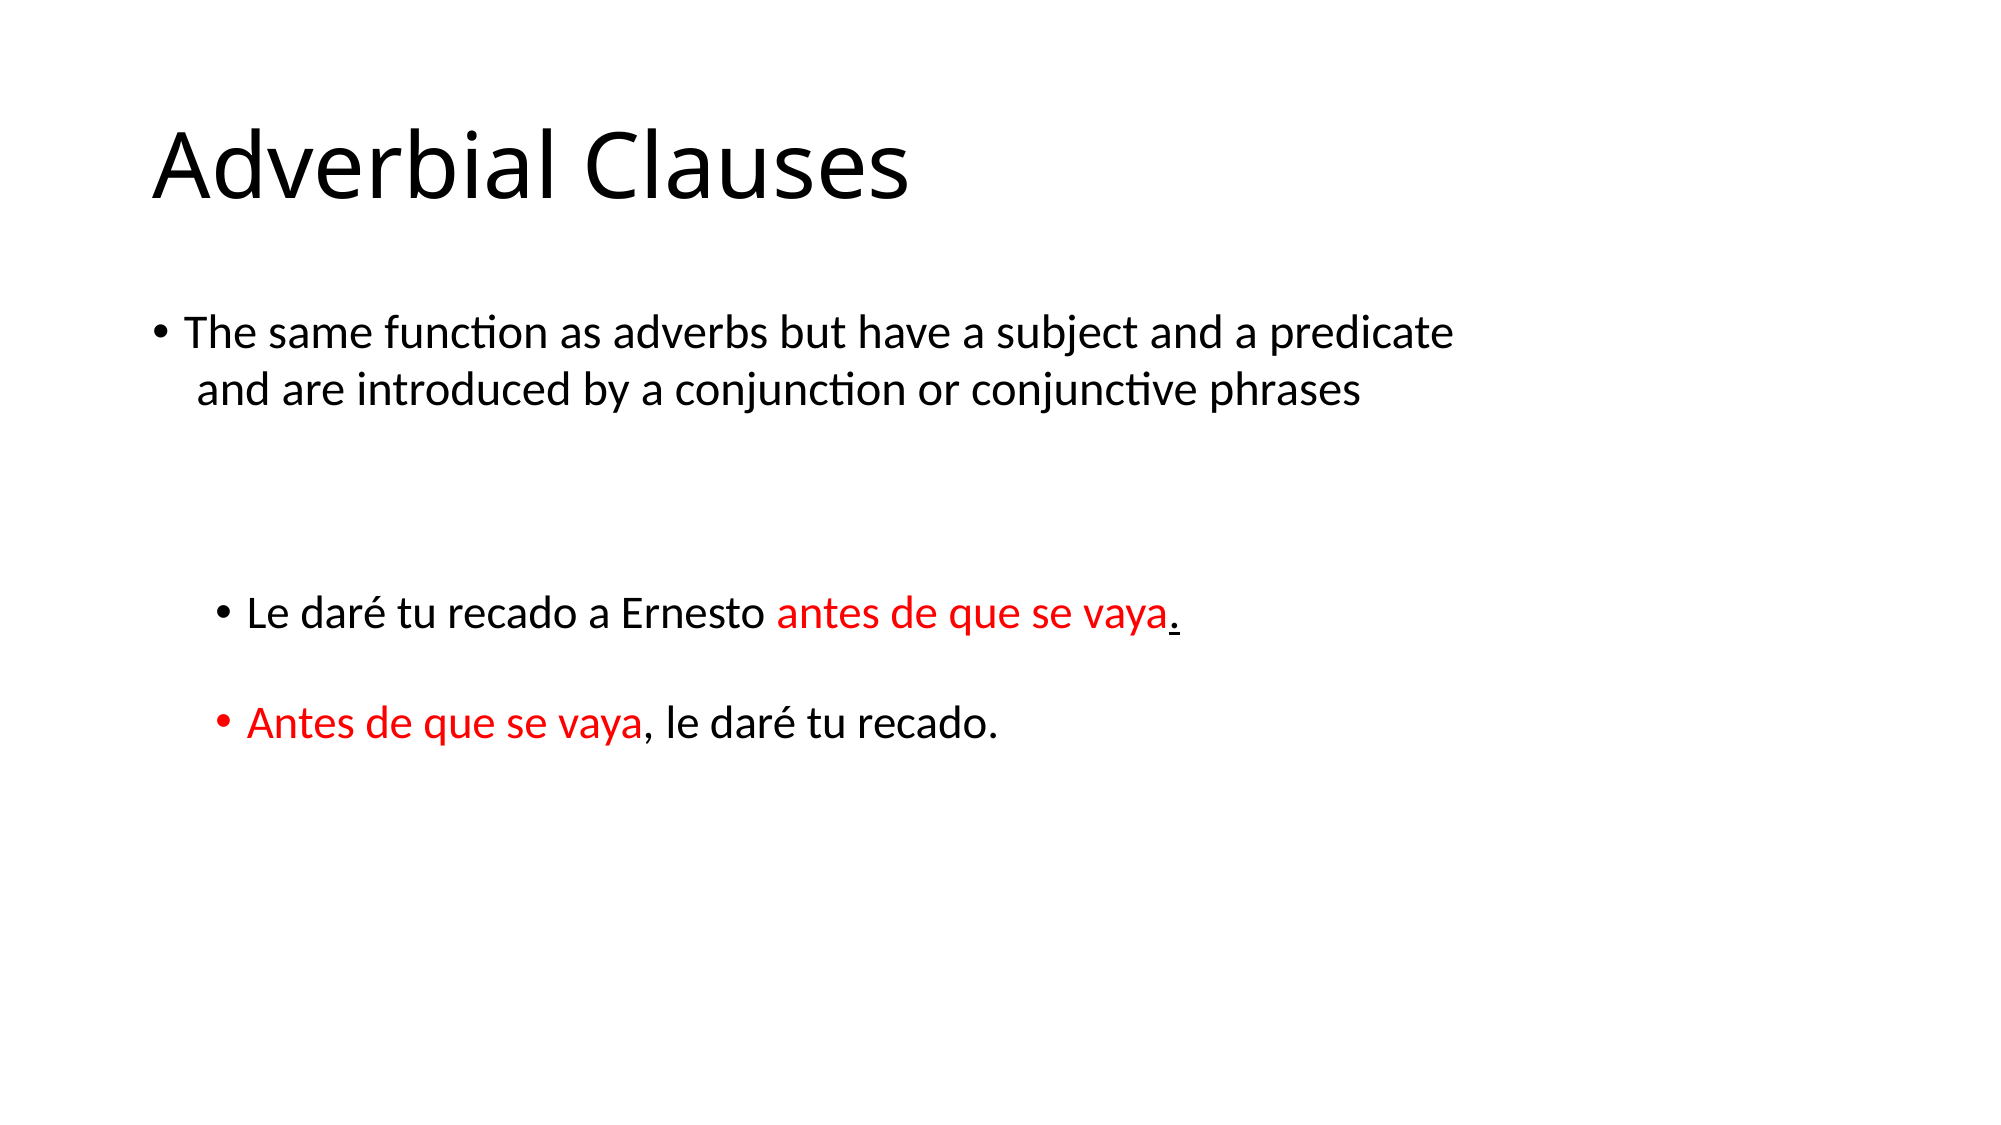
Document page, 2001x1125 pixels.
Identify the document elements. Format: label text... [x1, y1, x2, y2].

title Adverbial Clauses [137, 59, 1863, 278]
list The same function as adverbs but have a subject and a predicate and are introduced by a conjunction or conjunctive phrases Le daré tu recado a Ernesto antes de que se vaya. Antes de que se vaya, le daré tu recado. [137, 299, 1863, 1014]
